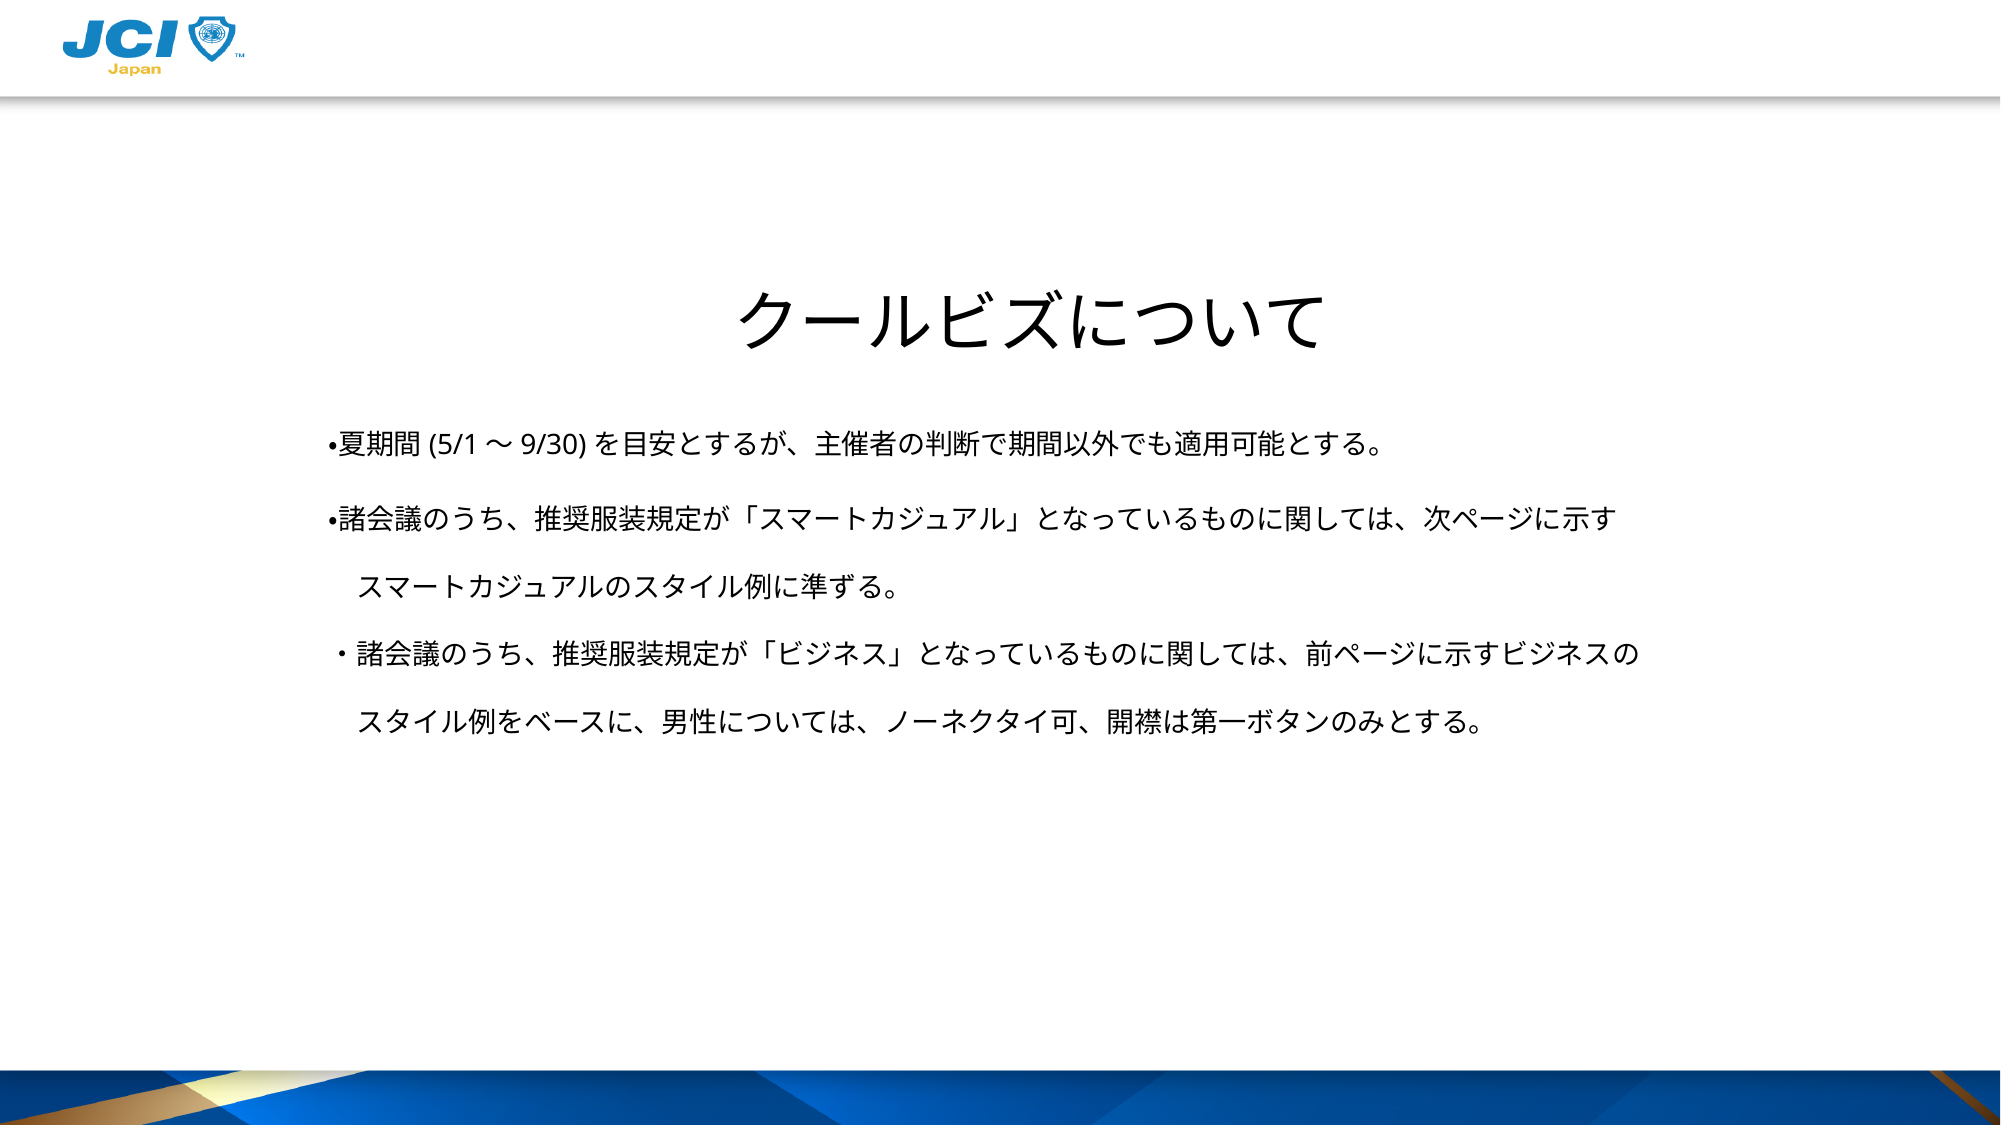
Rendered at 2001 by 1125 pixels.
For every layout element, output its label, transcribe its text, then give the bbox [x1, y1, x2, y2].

picture [0, 0, 2001, 1125]
text_box ・夏期間(5/1～9/30)を目安とするが、主催者の判断で期間以外でも適用可能とする。 ・諸会議のうち、推奨服装規定が「スマートカジュアル」となっているものに関しては、次ページに示すスマートカジュアルのスタイル例に準ずる。 ・諸会議のうち、推奨服装規定が「ビジネス」となっているものに関しては、前ページに示すビジネスのスタイル例をベースに、男性については、ノーネクタイ可、開襟は第一ボタンのみとする。 [327, 424, 1656, 738]
title クールビズについて [731, 224, 1384, 414]
